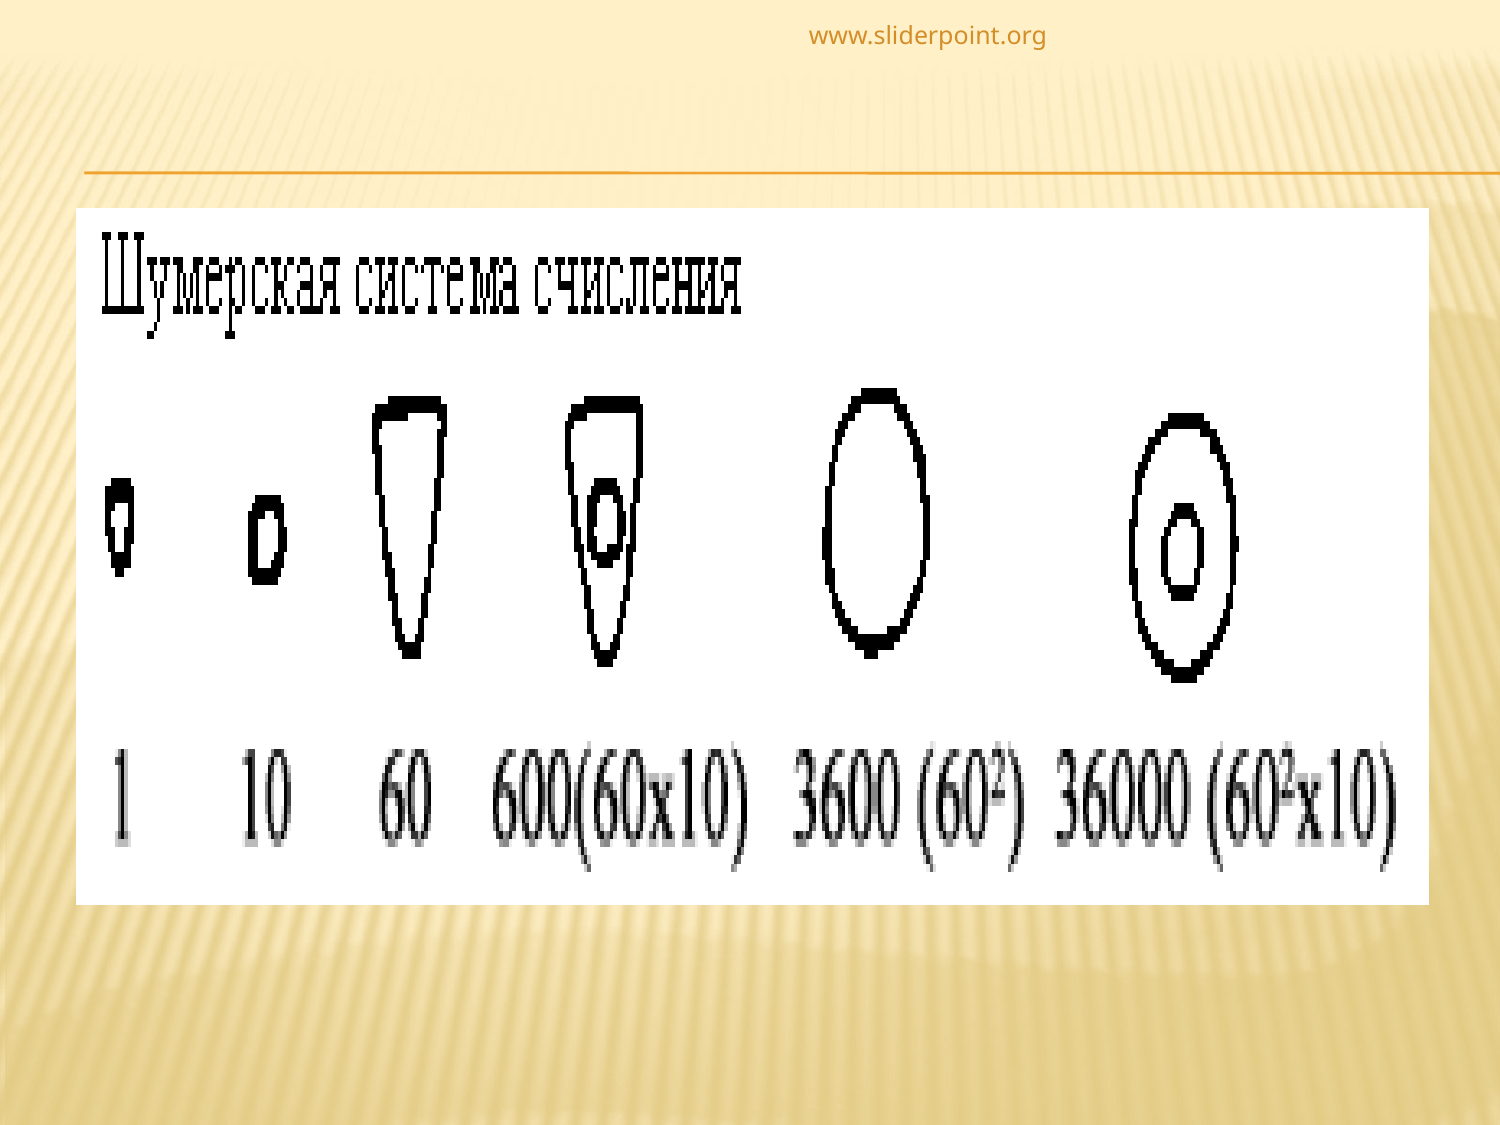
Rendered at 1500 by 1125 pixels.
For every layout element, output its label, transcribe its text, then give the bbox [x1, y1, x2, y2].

footer www.sliderpoint.org [512, 12, 1063, 60]
picture [76, 207, 1429, 906]
